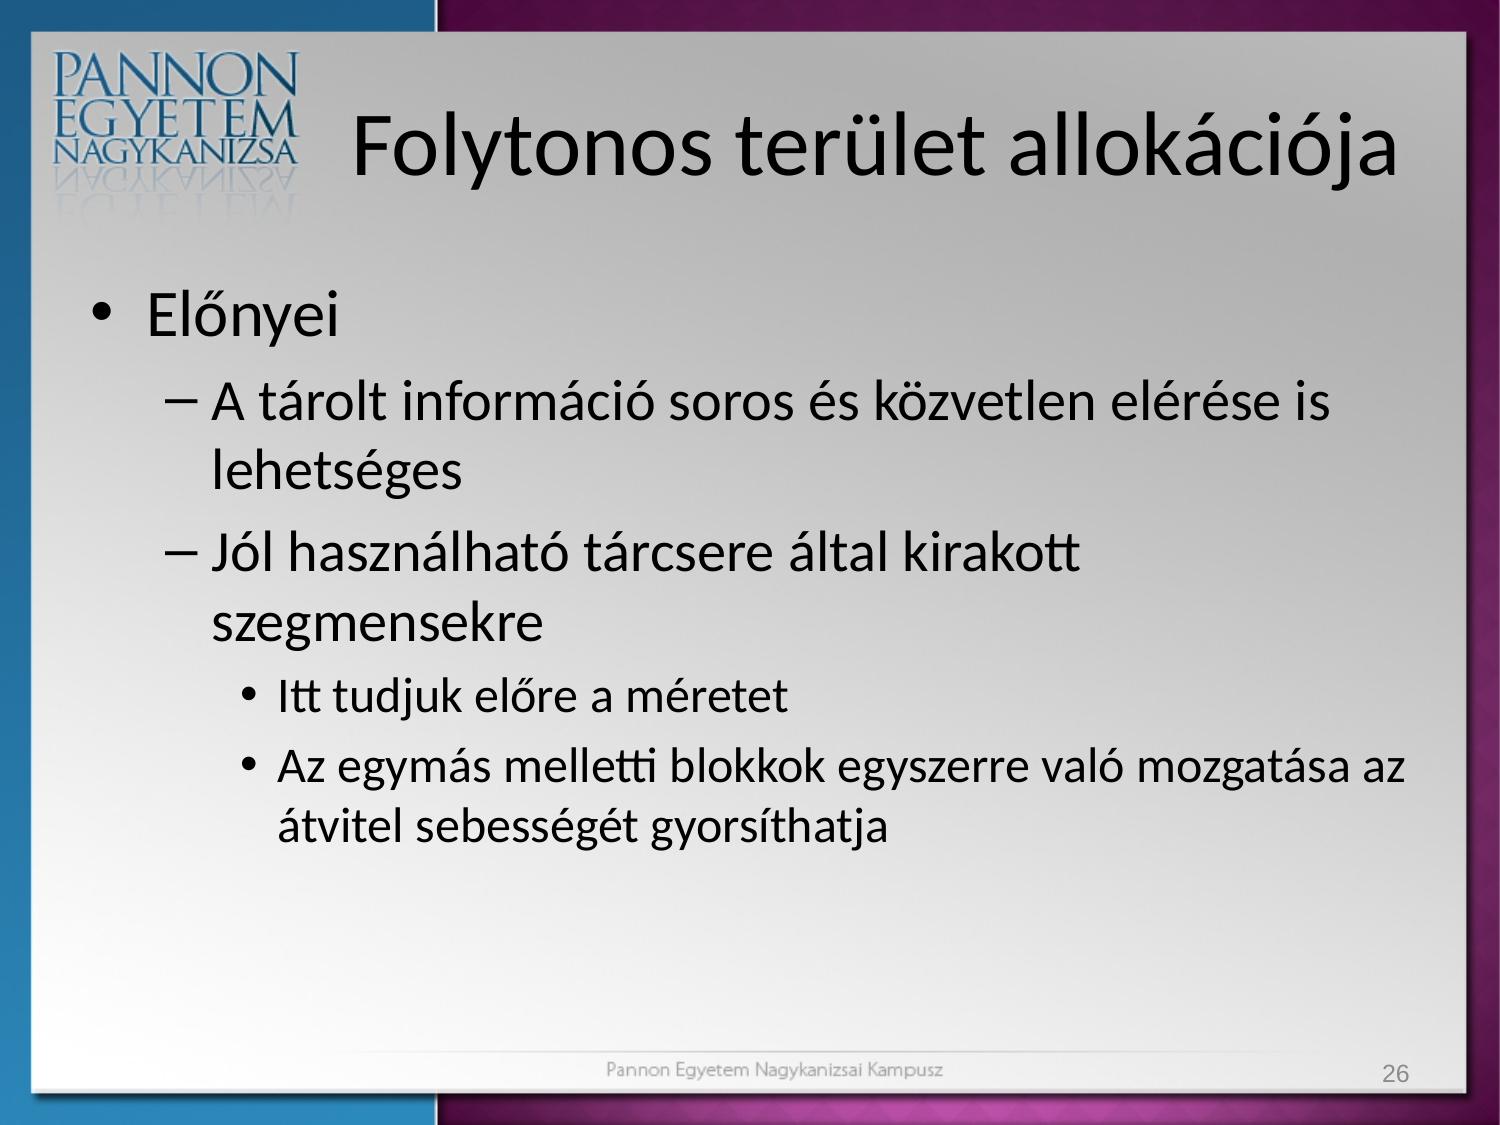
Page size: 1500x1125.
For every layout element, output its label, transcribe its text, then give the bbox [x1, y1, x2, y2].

title Folytonos terület allokációja [328, 45, 1425, 233]
list Előnyei A tárolt információ soros és közvetlen elérése is lehetséges Jól használható tárcsere által kirakott szegmensekre Itt tudjuk előre a méretet Az egymás melletti blokkok egyszerre való mozgatása az átvitel sebességét gyorsíthatja [75, 262, 1425, 1038]
slide_number 26 [1074, 1042, 1425, 1103]
picture [0, 0, 1500, 1125]
